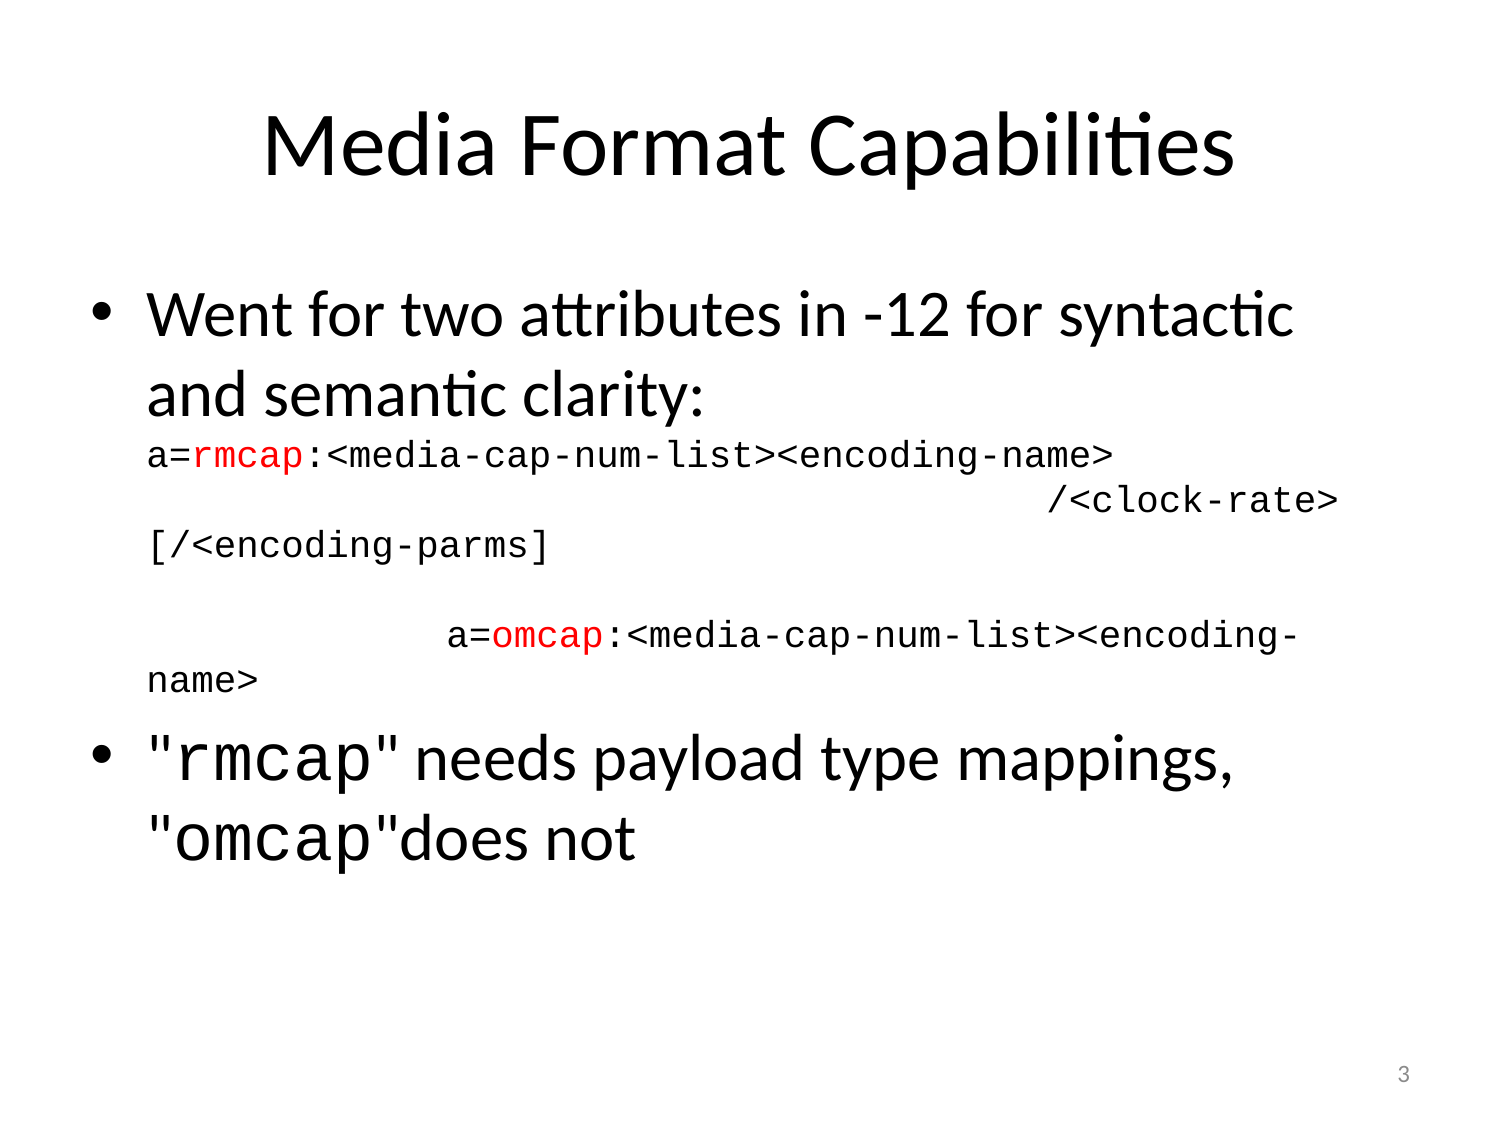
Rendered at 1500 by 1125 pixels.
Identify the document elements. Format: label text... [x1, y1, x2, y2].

title Media Format Capabilities [74, 44, 1426, 233]
slide_number 3 [1074, 1042, 1425, 1103]
list Went for two attributes in -12 for syntactic and semantic clarity: a=rmcap:<media-cap-num-list><encoding-name> /<clock-rate> [/<encoding-parms] a=omcap:<media-cap-num-list><encoding-name> "rmcap" needs payload type mappings, "omcap"does not [74, 262, 1426, 1006]
